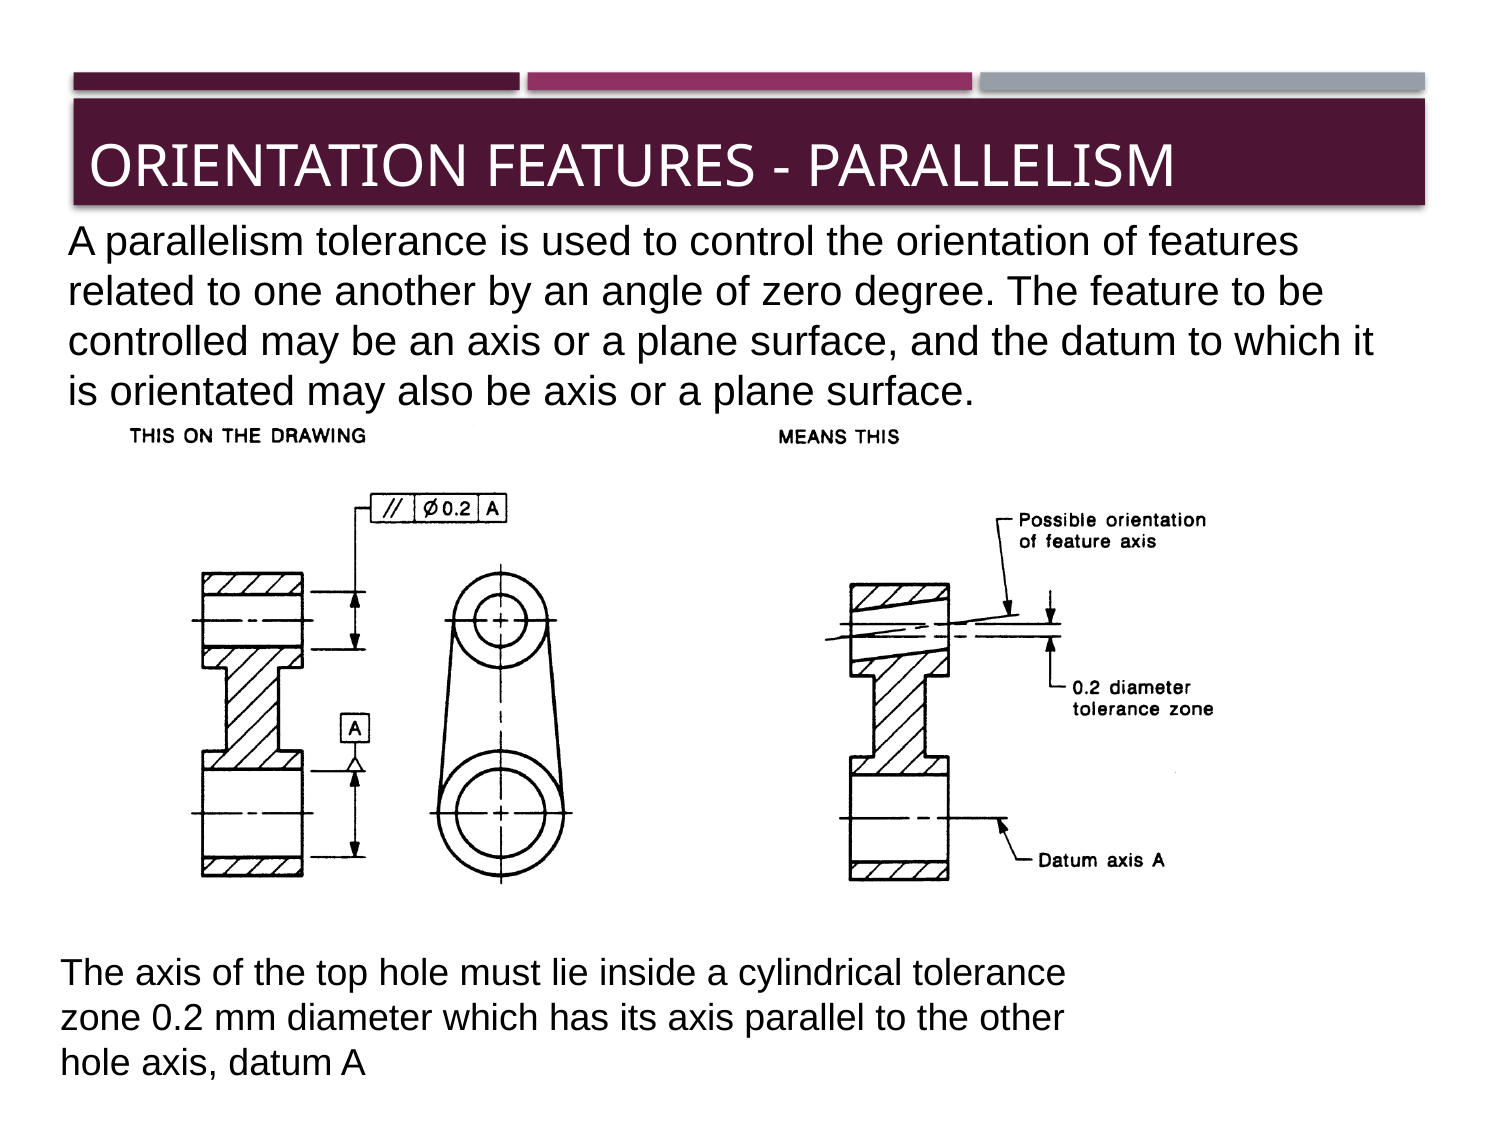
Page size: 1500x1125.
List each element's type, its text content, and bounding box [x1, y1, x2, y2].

text_box The axis of the top hole must lie inside a cylindrical tolerance zone 0.2 mm diameter which has its axis parallel to the other hole axis, datum A [45, 940, 1133, 1091]
title Orientation Features - Parallelism [73, 98, 1425, 206]
picture [123, 422, 668, 888]
picture [773, 422, 1239, 888]
text_box A parallelism tolerance is used to control the orientation of features related to one another by an angle of zero degree. The feature to be controlled may be an axis or a plane surface, and the datum to which it is orientated may also be axis or a plane surface. [53, 206, 1412, 422]
